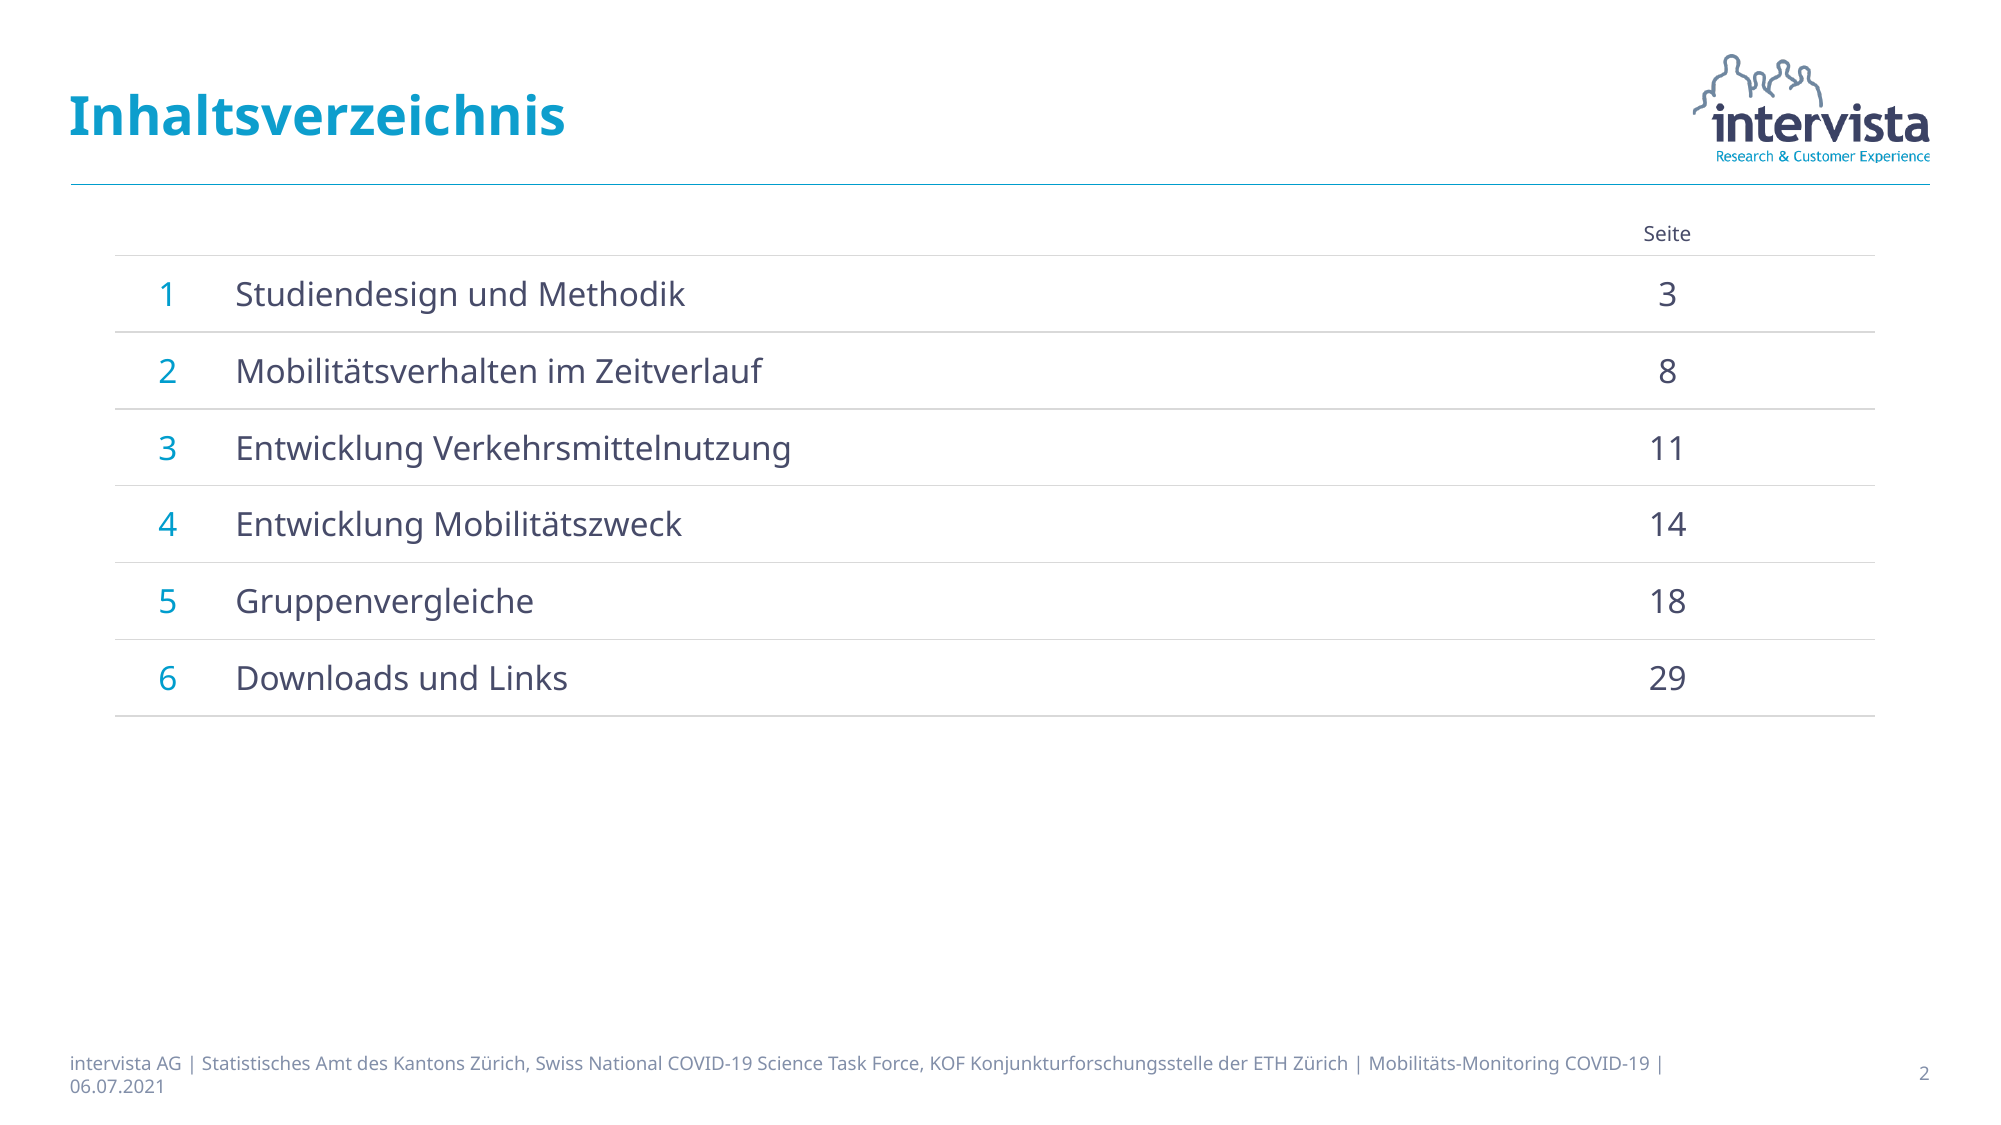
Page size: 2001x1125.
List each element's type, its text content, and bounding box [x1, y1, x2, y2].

table_cell 6 [115, 640, 220, 715]
table_header Studiendesign und Methodik [220, 256, 1461, 331]
table_header 1 [115, 256, 220, 331]
table_cell 3 [115, 410, 220, 485]
table_cell Mobilitätsverhalten im Zeitverlauf [220, 333, 1461, 408]
text_box Seite [1608, 191, 1727, 253]
title Inhaltsverzeichnis [54, 43, 1630, 185]
table_cell Gruppenvergleiche [220, 563, 1461, 639]
table_cell Downloads und Links [220, 640, 1461, 715]
table_cell 8 [1461, 333, 1875, 408]
table_header 3 [1461, 256, 1875, 331]
table_cell 4 [115, 486, 220, 562]
table_cell 5 [115, 563, 220, 639]
table_cell 11 [1461, 410, 1875, 485]
table_cell 29 [1461, 640, 1875, 715]
table_cell Entwicklung Verkehrsmittelnutzung [220, 410, 1461, 485]
table_cell Entwicklung Mobilitätszweck [220, 486, 1461, 562]
slide_number 2 [1629, 1035, 1945, 1114]
footer intervista AG | Statistisches Amt des Kantons Zürich, Swiss National COVID-19 Science Task Force, KOF Konjunkturforschungsstelle der ETH Zürich | Mobilitäts-Monitoring COVID-19 | 06.07.2021 [54, 1035, 1629, 1114]
table_cell 14 [1461, 486, 1875, 562]
table_cell 18 [1461, 563, 1875, 639]
table_cell 2 [115, 333, 220, 408]
